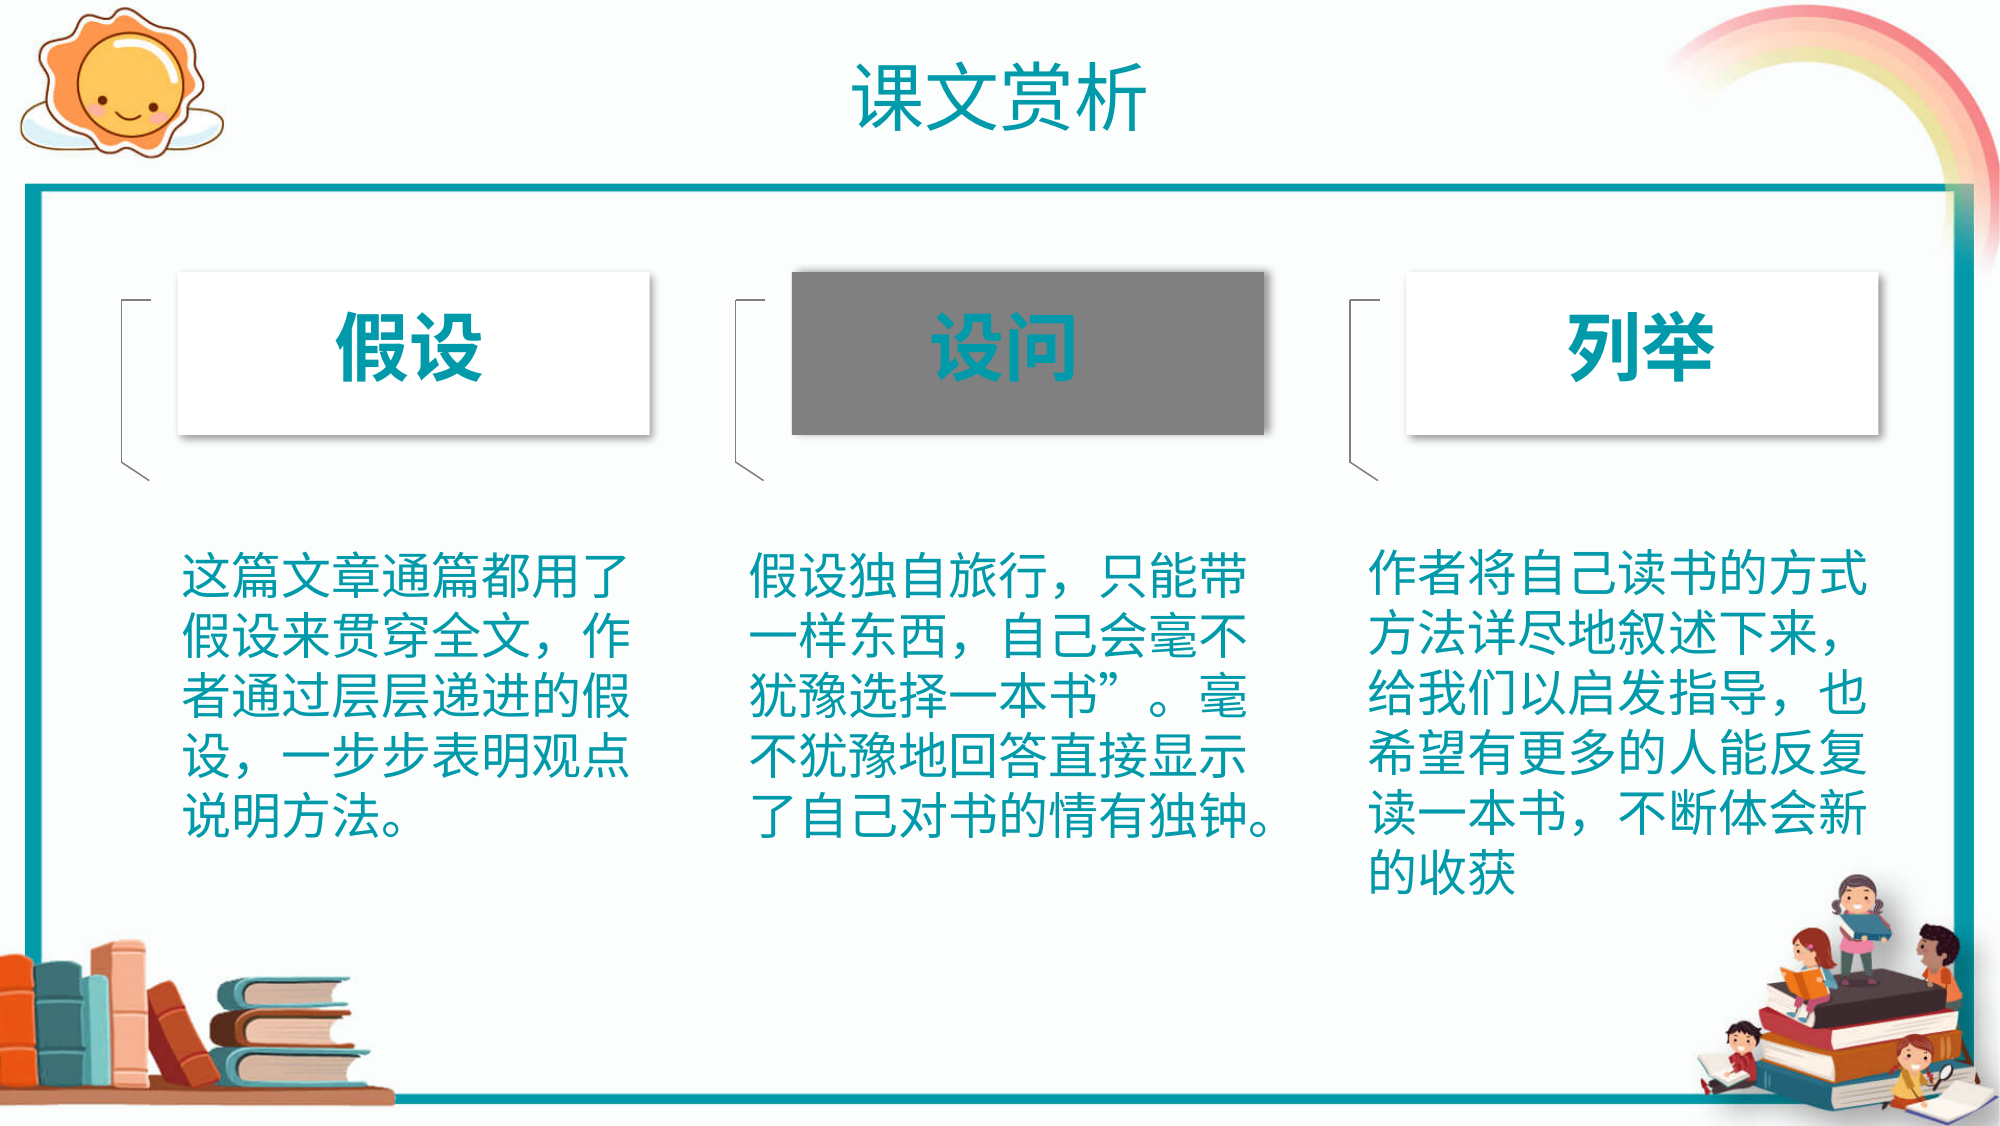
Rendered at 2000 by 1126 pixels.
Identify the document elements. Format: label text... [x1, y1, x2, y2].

text_box 假设独自旅行，只能带一样东西，自己会毫不犹豫选择一本书”。毫不犹豫地回答直接显示了自己对书的情有独钟。 [733, 537, 1301, 853]
text_box 这篇文章通篇都用了假设来贯穿全文，作者通过层层递进的假设，一步步表明观点说明方法。 [166, 537, 654, 853]
text_box 作者将自己读书的方式方法详尽地叙述下来，给我们以启发指导，也希望有更多的人能反复读一本书，不断体会新的收获 [1353, 534, 1917, 910]
text_box 课文赏析 [732, 49, 1267, 140]
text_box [121, 272, 1879, 481]
picture [0, 0, 2000, 1126]
